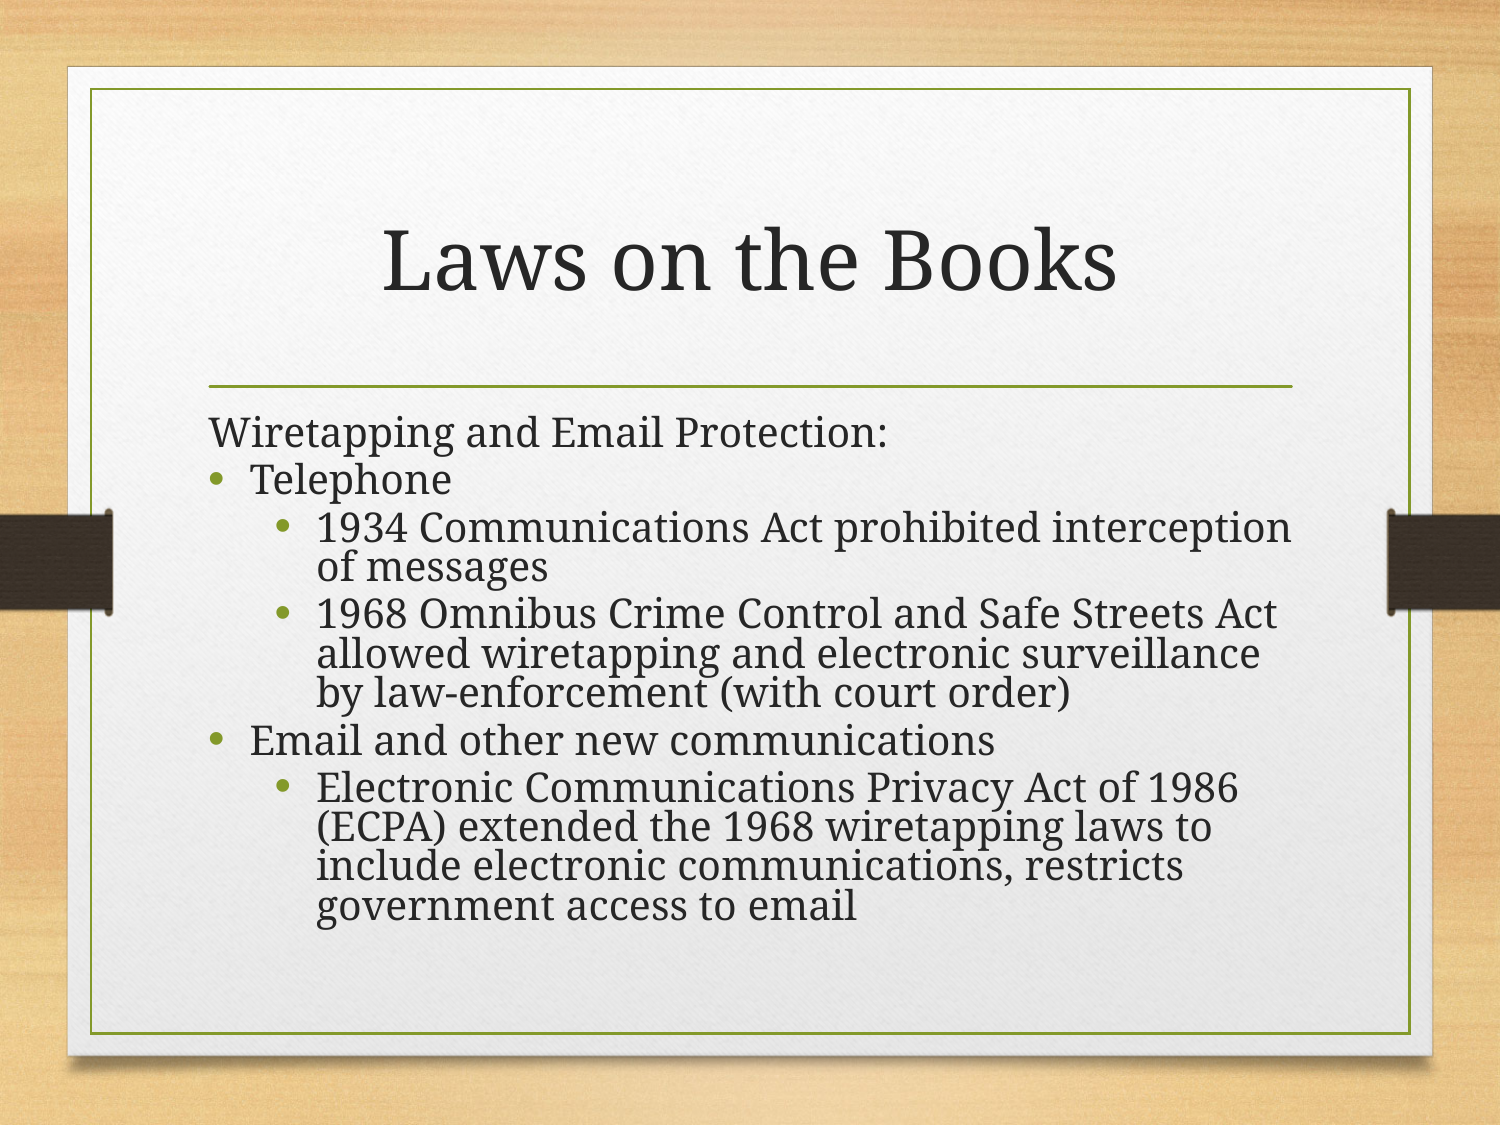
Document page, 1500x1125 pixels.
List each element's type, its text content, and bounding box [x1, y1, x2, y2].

title Laws on the Books [193, 150, 1309, 365]
list Wiretapping and Email Protection: Telephone 1934 Communications Act prohibited interception of messages 1968 Omnibus Crime Control and Safe Streets Act allowed wiretapping and electronic surveillance by law-enforcement (with court order) Email and other new communications Electronic Communications Privacy Act of 1986 (ECPA) extended the 1968 wiretapping laws to include electronic communications, restricts government access to email [193, 408, 1309, 974]
picture [0, 0, 1500, 1125]
